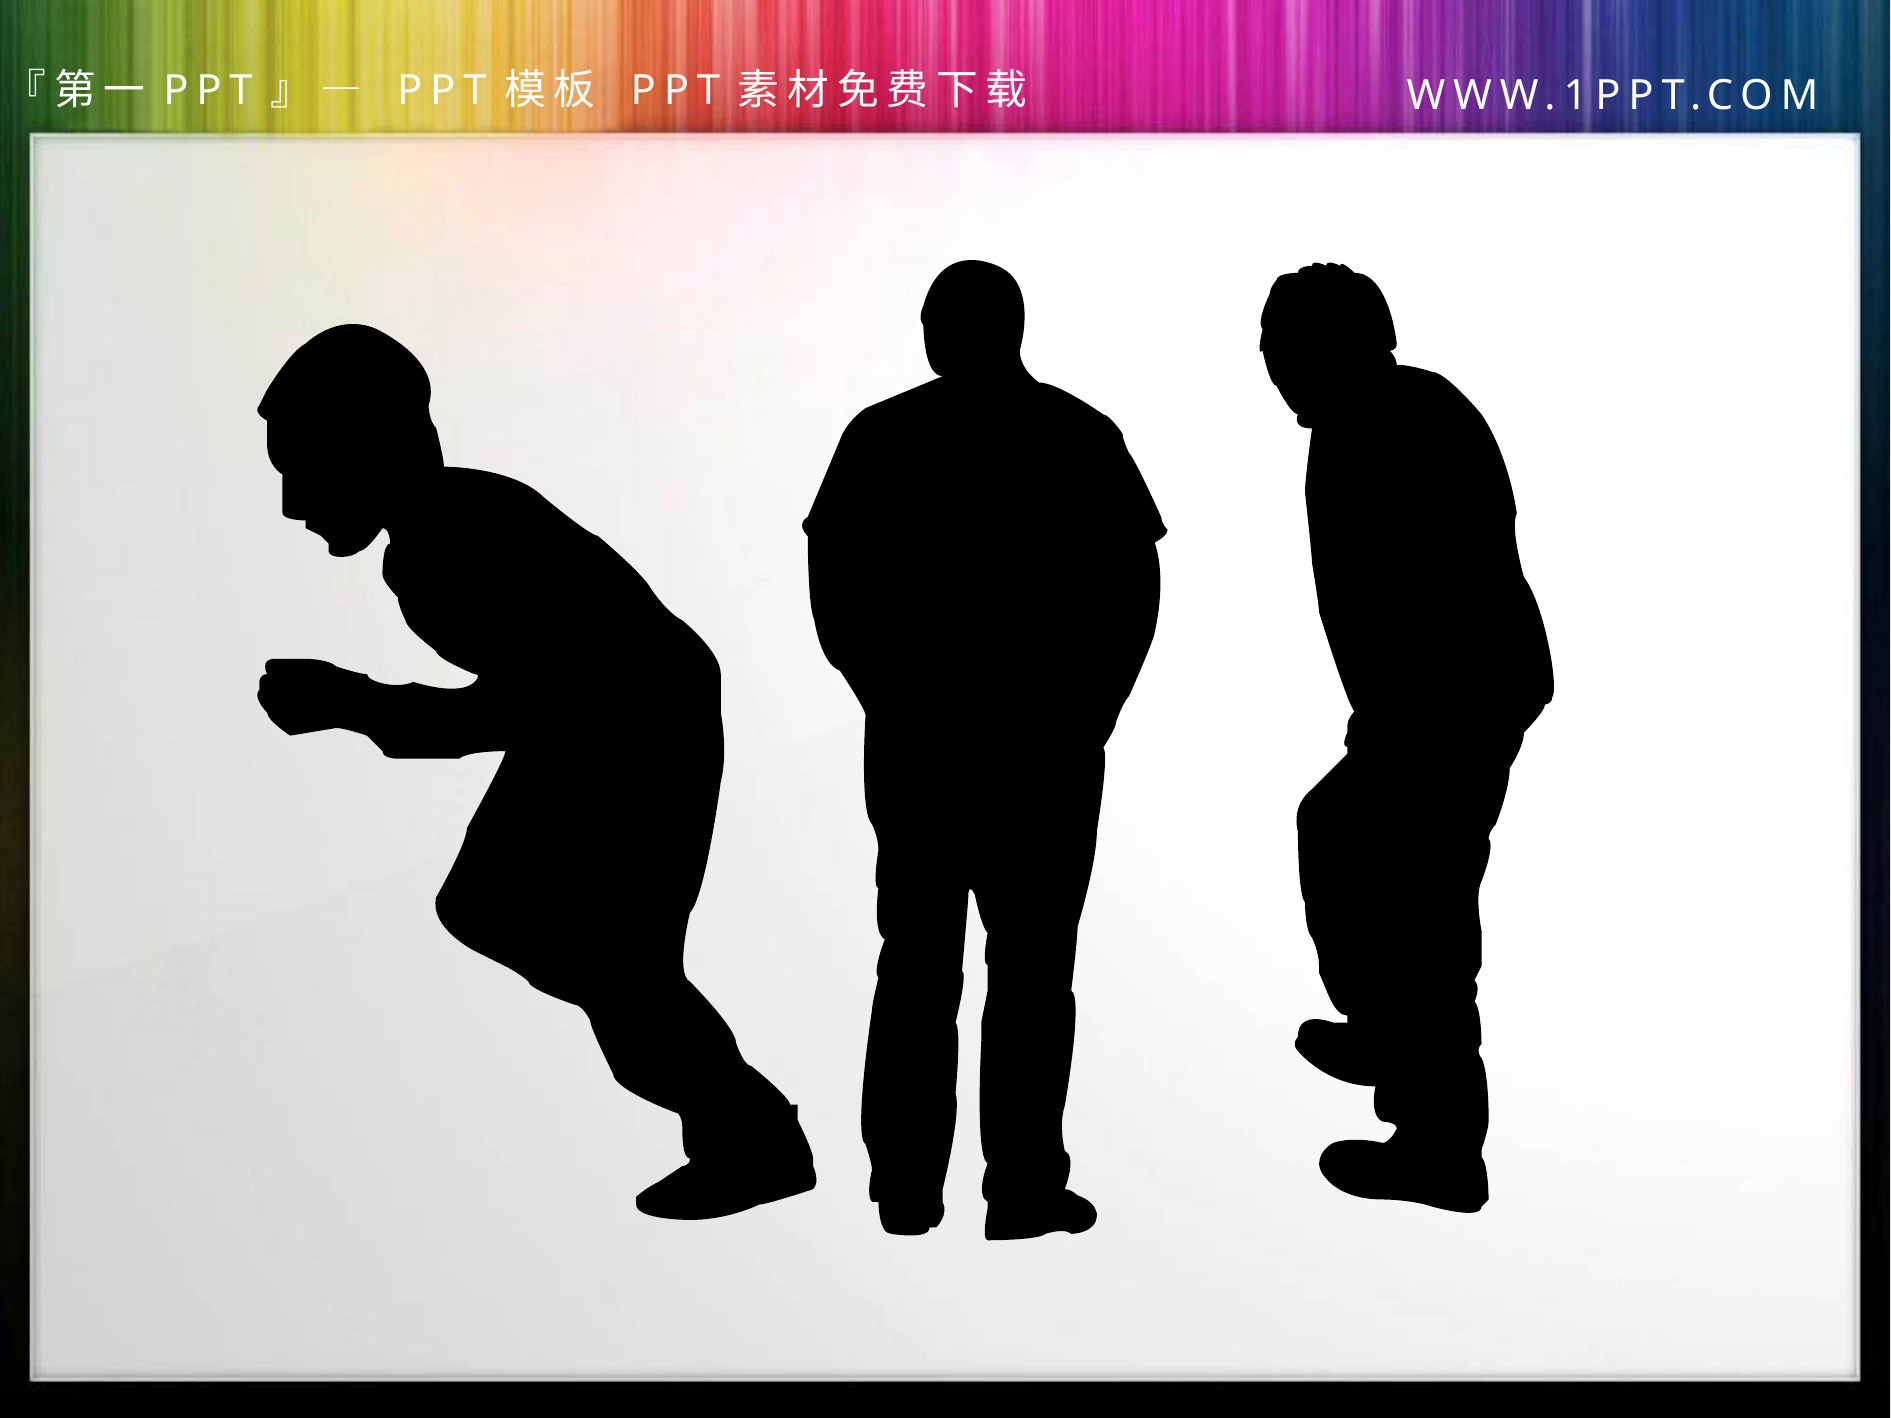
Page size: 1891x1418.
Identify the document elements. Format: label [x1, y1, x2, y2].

picture [0, 0, 1891, 1418]
text_box [802, 260, 1168, 1241]
text_box [257, 324, 817, 1220]
text_box [1259, 262, 1554, 1213]
